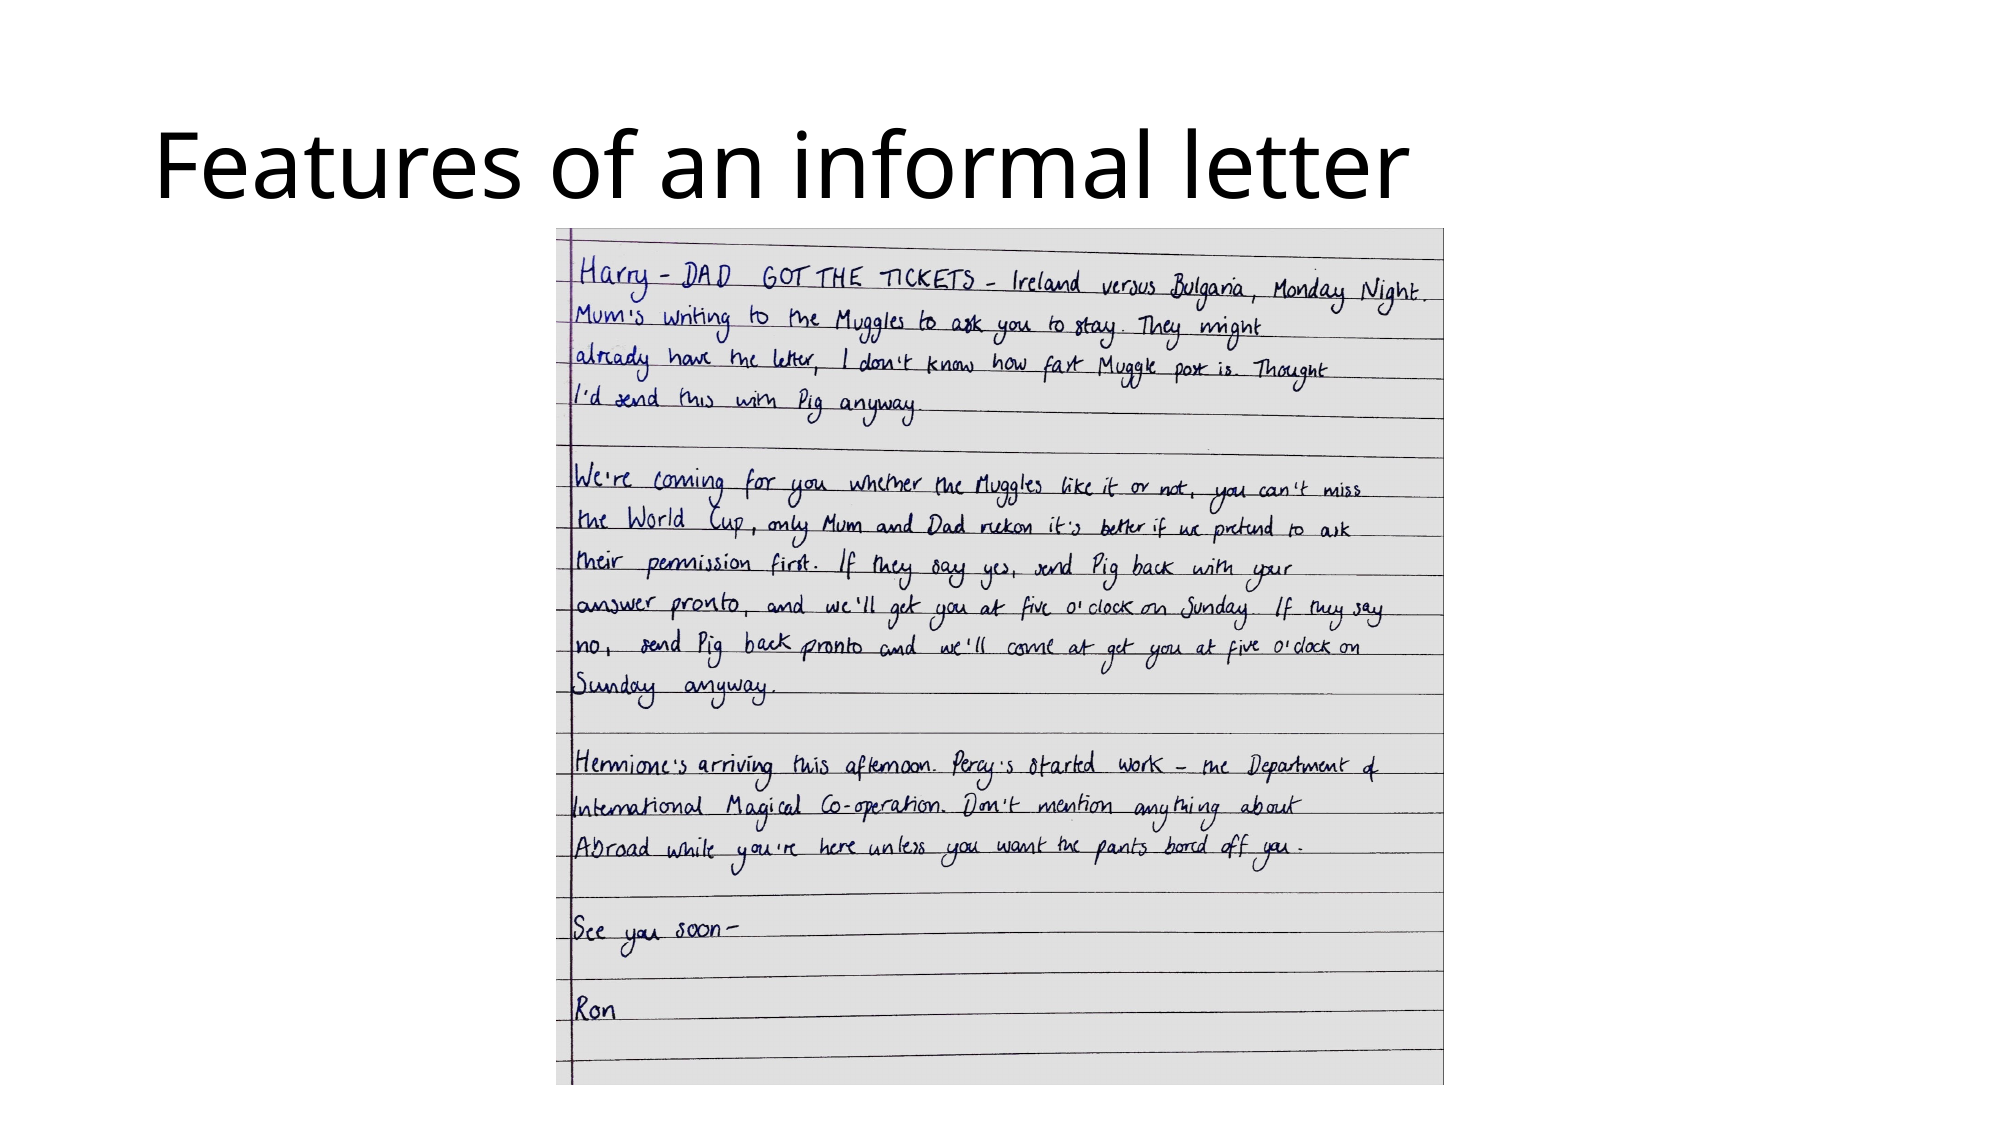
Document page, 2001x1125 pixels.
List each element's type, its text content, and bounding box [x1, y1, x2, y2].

picture [556, 228, 1444, 1085]
title Features of an informal letter [137, 59, 1863, 278]
